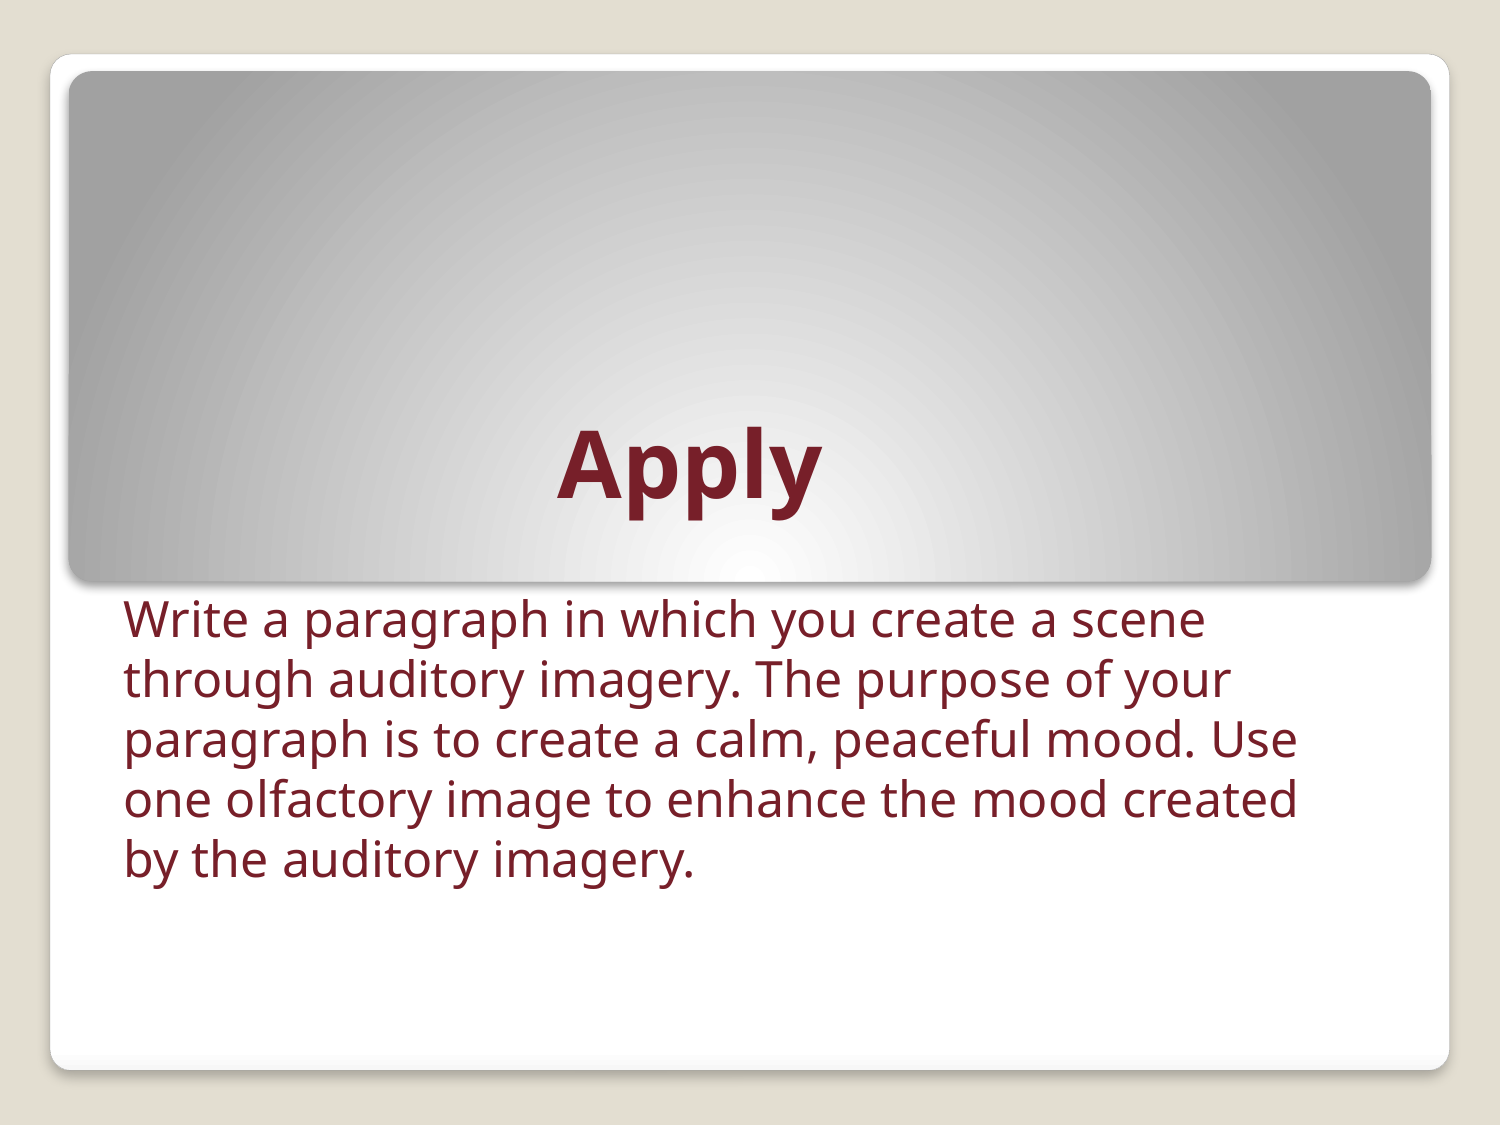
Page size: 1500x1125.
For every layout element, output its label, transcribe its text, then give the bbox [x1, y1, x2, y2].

title Apply [99, 224, 1375, 525]
subtitle Write a paragraph in which you create a scene through auditory imagery. The purpose of your paragraph is to create a calm, peaceful mood. Use one olfactory image to enhance the mood created by the auditory imagery. [87, 587, 1363, 1125]
